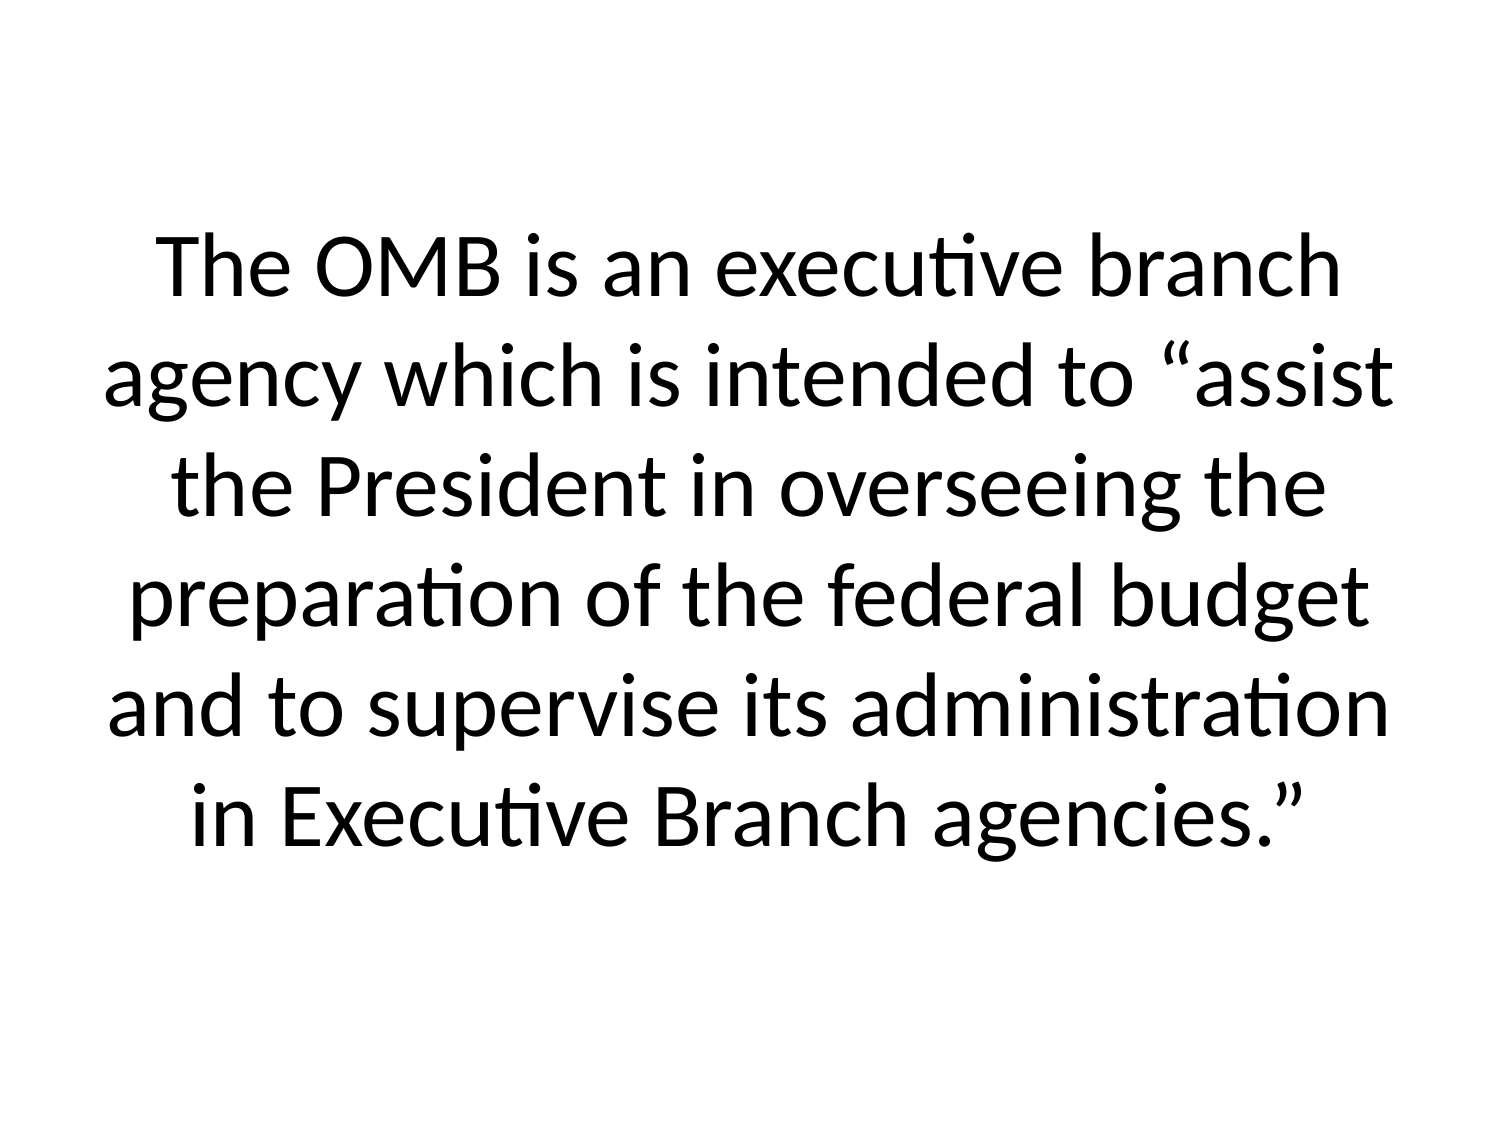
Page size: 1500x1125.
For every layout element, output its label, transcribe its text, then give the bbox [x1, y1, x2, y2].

title The OMB is an executive branch agency which is intended to “assist the President in overseeing the preparation of the federal budget and to supervise its administration in Executive Branch agencies.” [74, 44, 1426, 1026]
